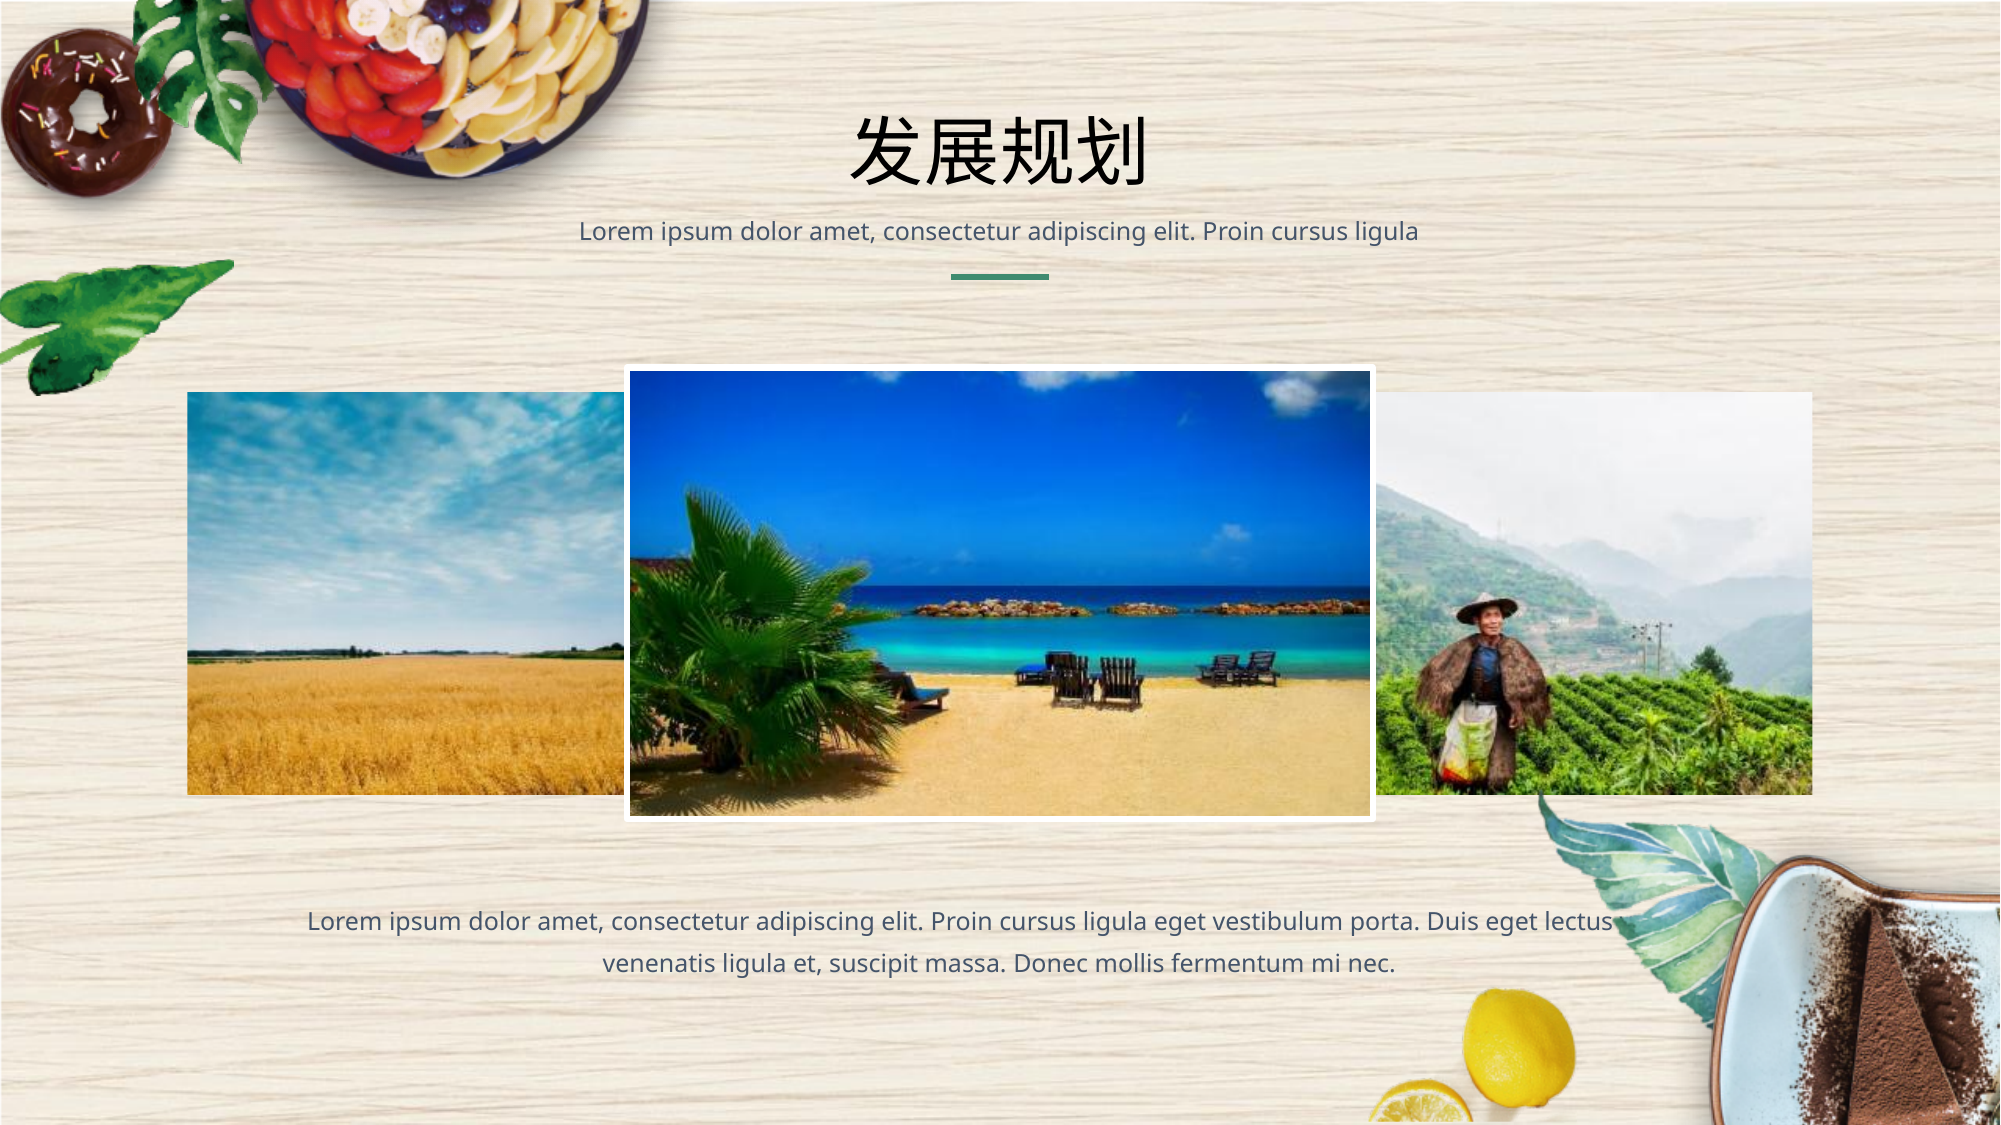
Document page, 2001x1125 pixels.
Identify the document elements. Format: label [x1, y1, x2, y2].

text_box [0, 0, 2000, 1125]
